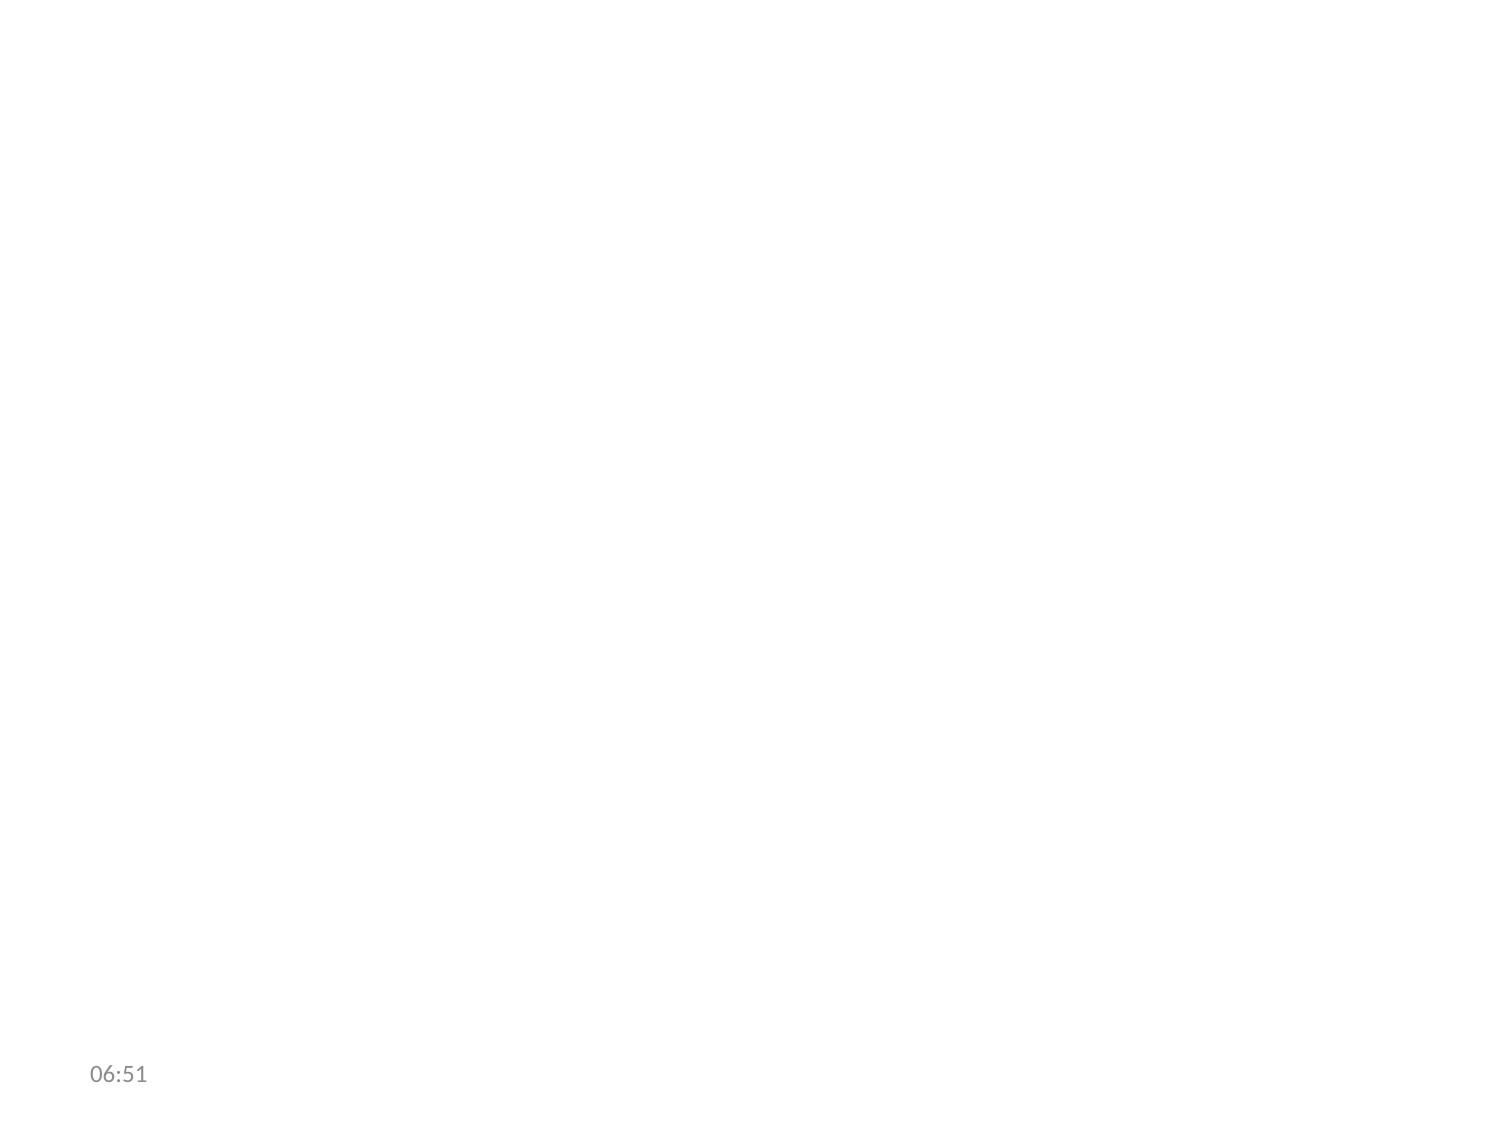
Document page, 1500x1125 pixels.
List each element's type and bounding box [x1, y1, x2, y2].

slide_number [75, 1042, 425, 1103]
